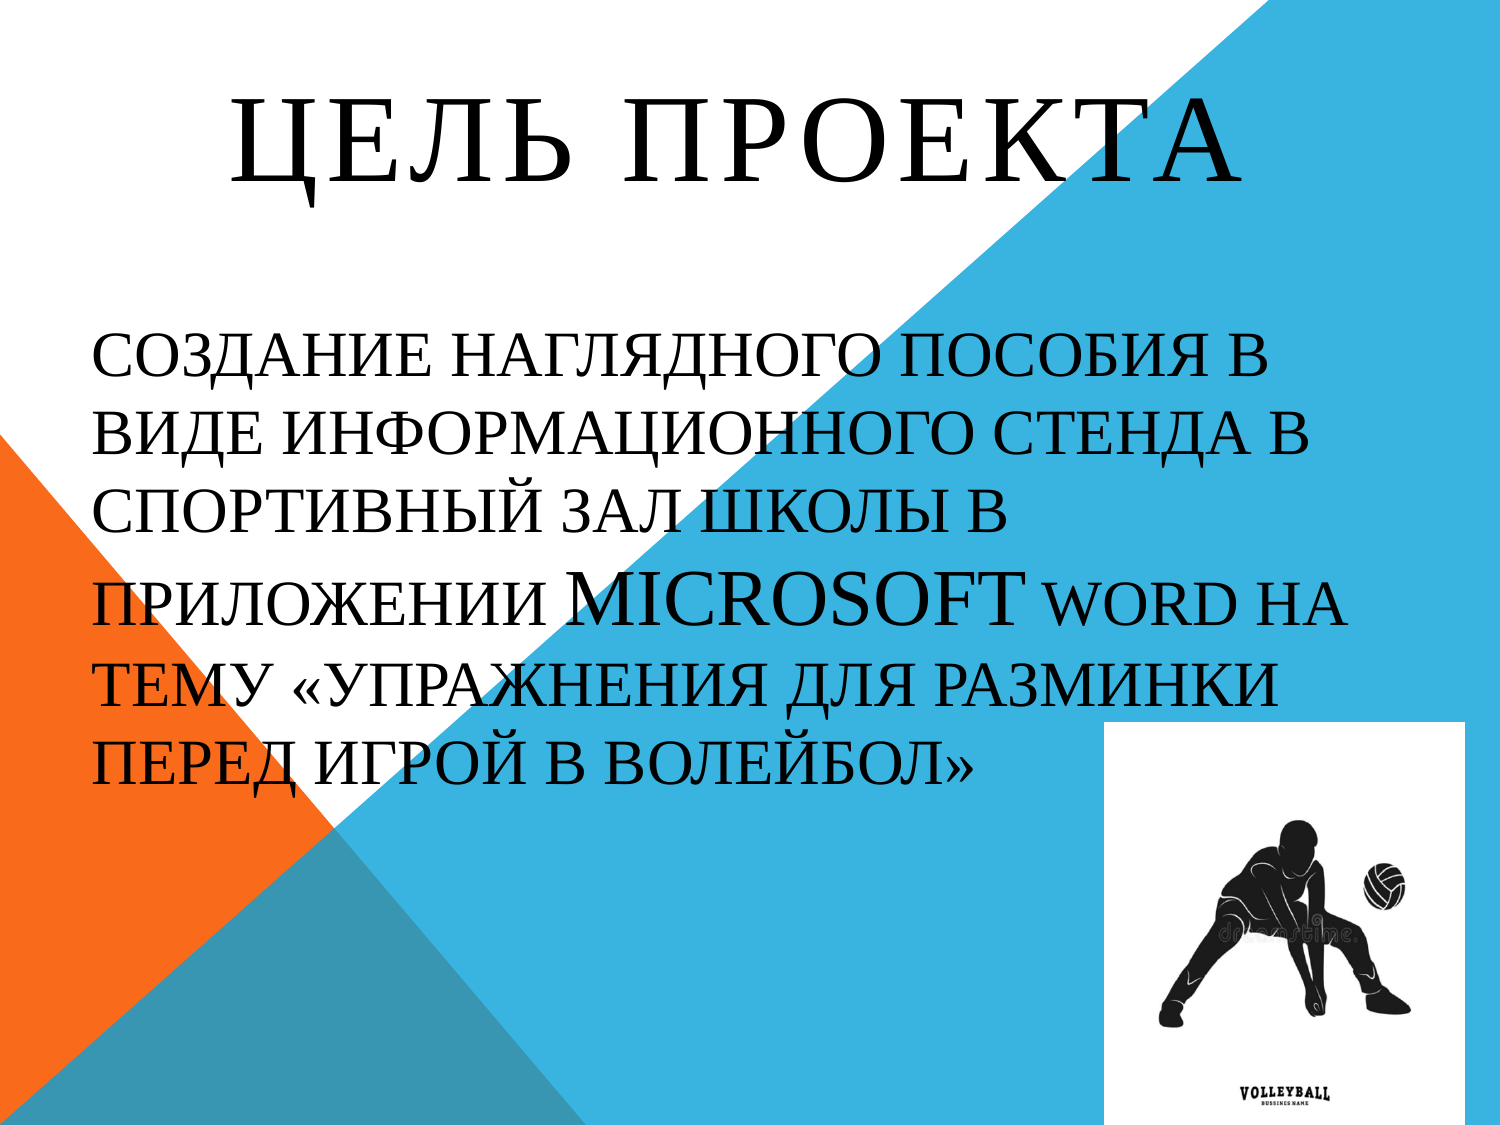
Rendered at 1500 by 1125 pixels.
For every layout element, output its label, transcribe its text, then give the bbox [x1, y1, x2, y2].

picture [1104, 722, 1465, 1125]
title Создание наглядного пособия в виде информационного стенда в спортивный зал школы в приложении microsoft word на тему «упражнения для разминки перед игрой в волейбол» [76, 302, 1424, 799]
subtitle Цель проекта [135, 54, 1376, 220]
